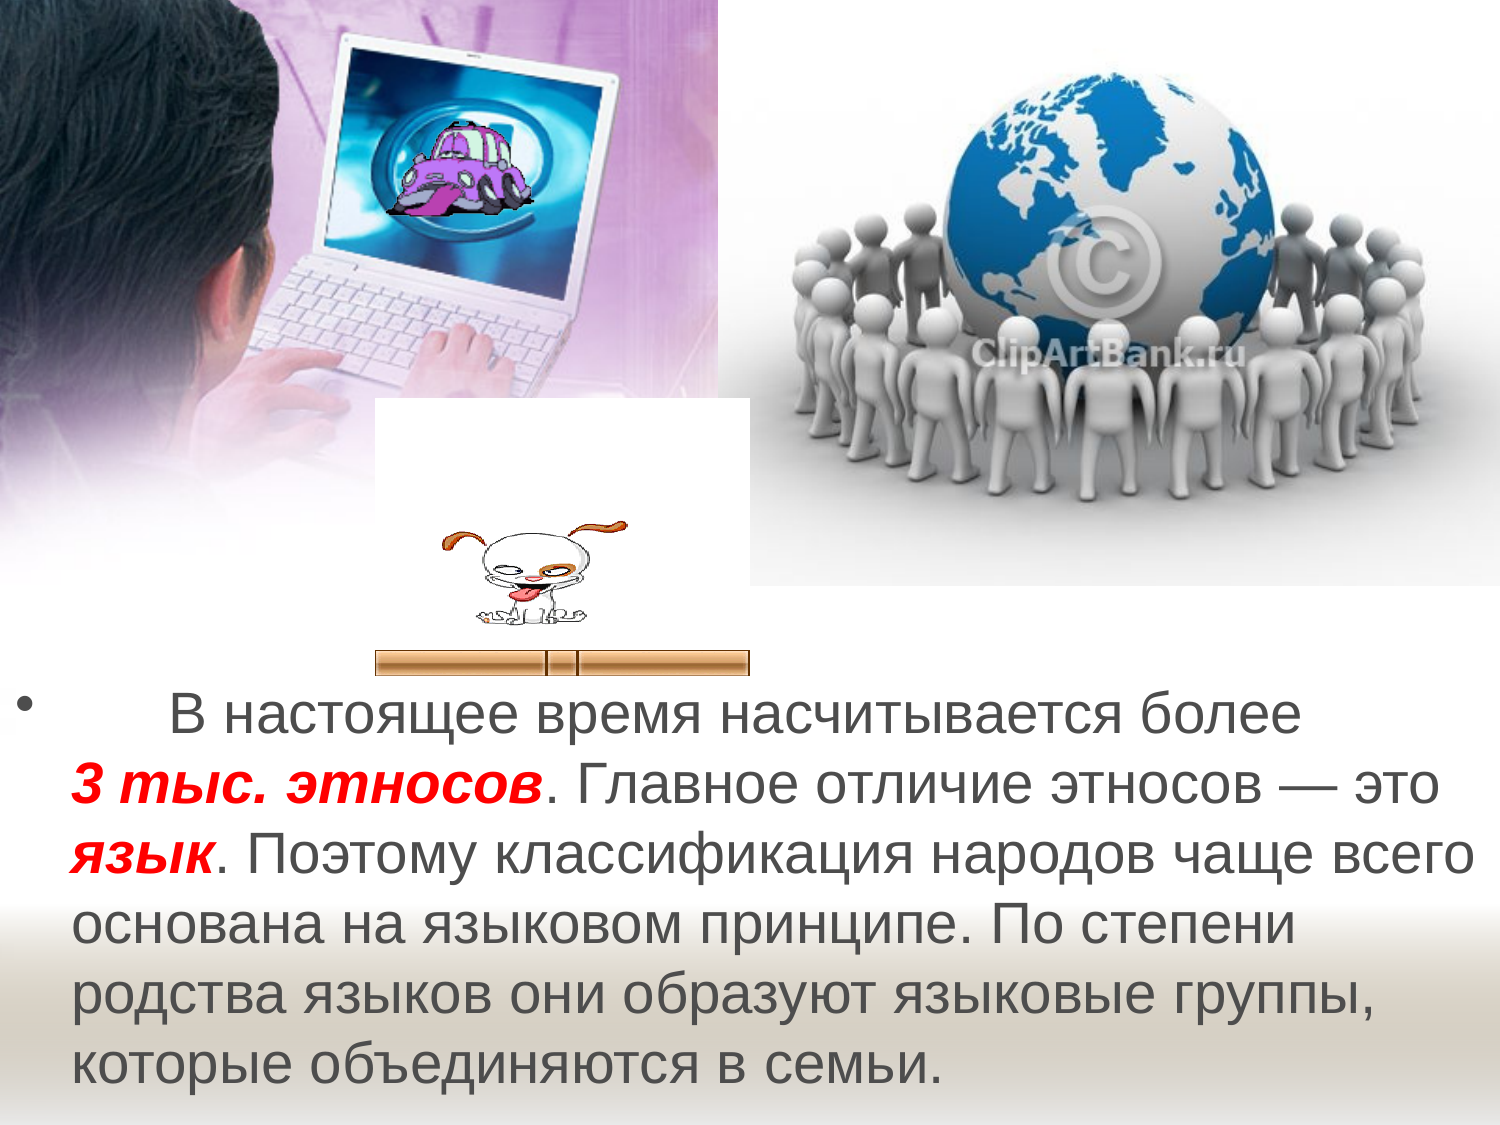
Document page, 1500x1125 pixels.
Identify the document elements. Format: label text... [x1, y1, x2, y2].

list В настоящее время насчитывается более 3 тыс. этносов. Главное отличие этносов — это язык. Поэтому классификация народов чаще всего основана на языковом принципе. По степени родства языков они образуют языковые группы, которые объединяются в семьи. [0, 667, 1500, 1125]
picture [0, 0, 1500, 676]
